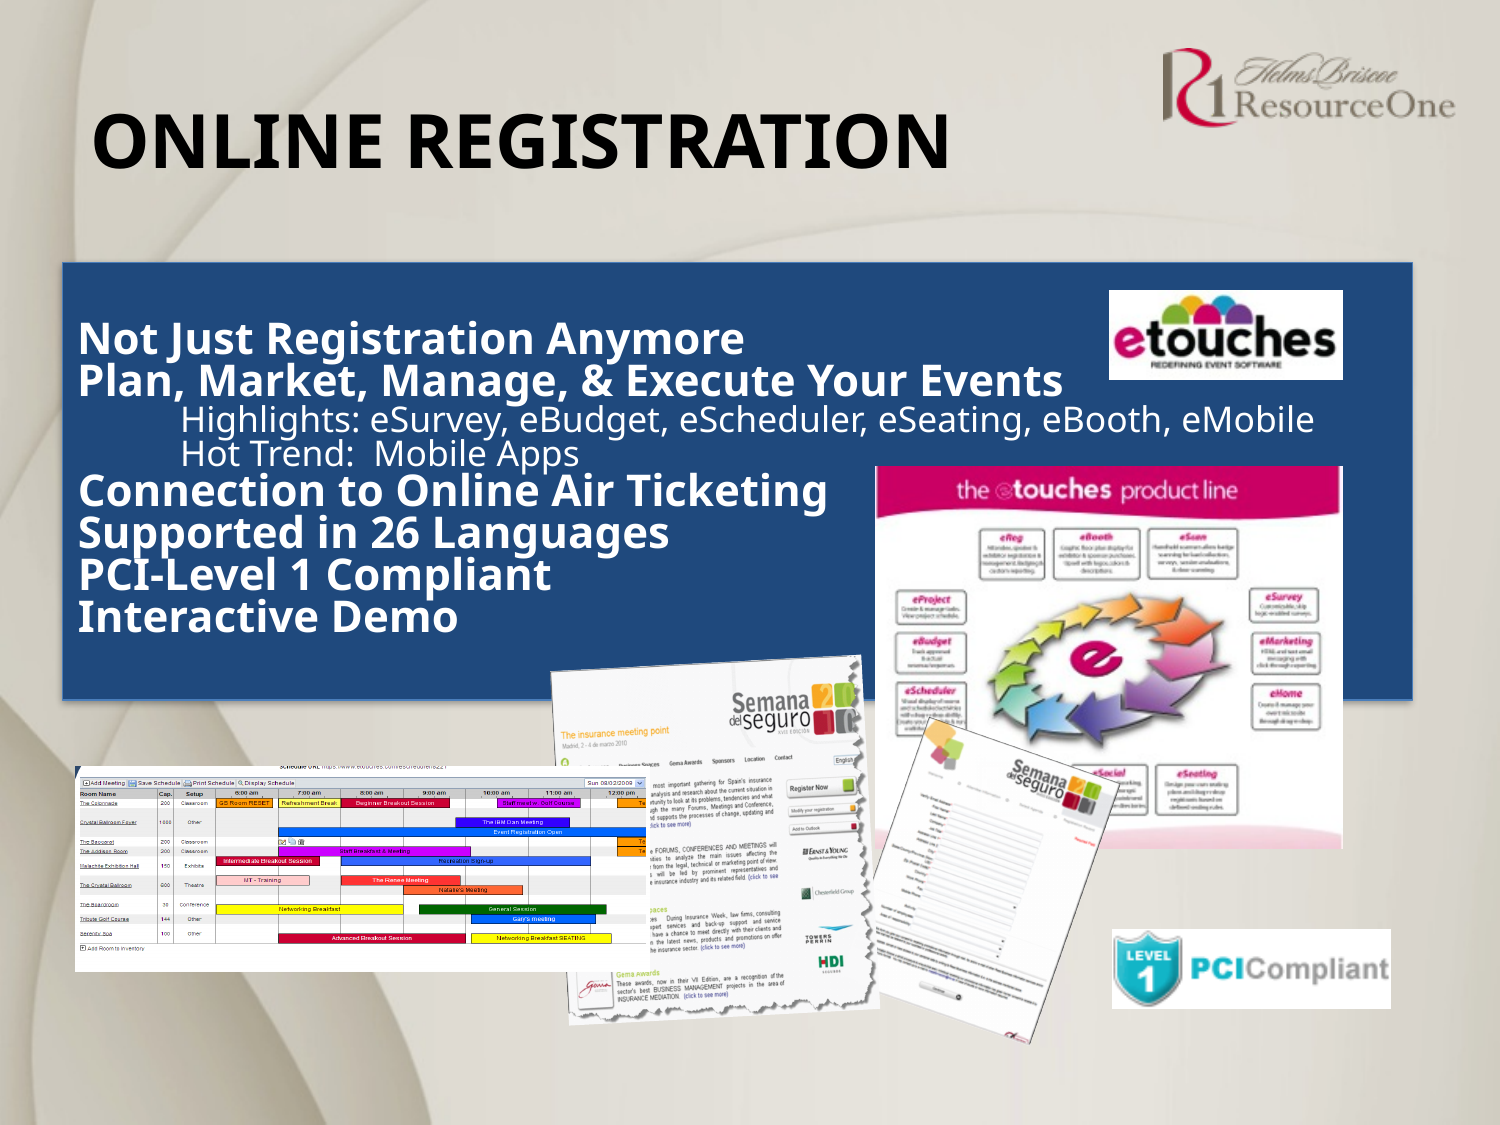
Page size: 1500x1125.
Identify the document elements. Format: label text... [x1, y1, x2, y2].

picture [0, 0, 1500, 1125]
title Online registration [75, 45, 1425, 233]
text_box Not Just Registration Anymore Plan, Market, Manage, & Execute Your Events Highlights: eSurvey, eBudget, eScheduler, eSeating, eBooth, eMobile Hot Trend: Mobile Apps Connection to Online Air Ticketing Supported in 26 Languages PCI-Level 1 Compliant Interactive Demo [62, 262, 1413, 701]
